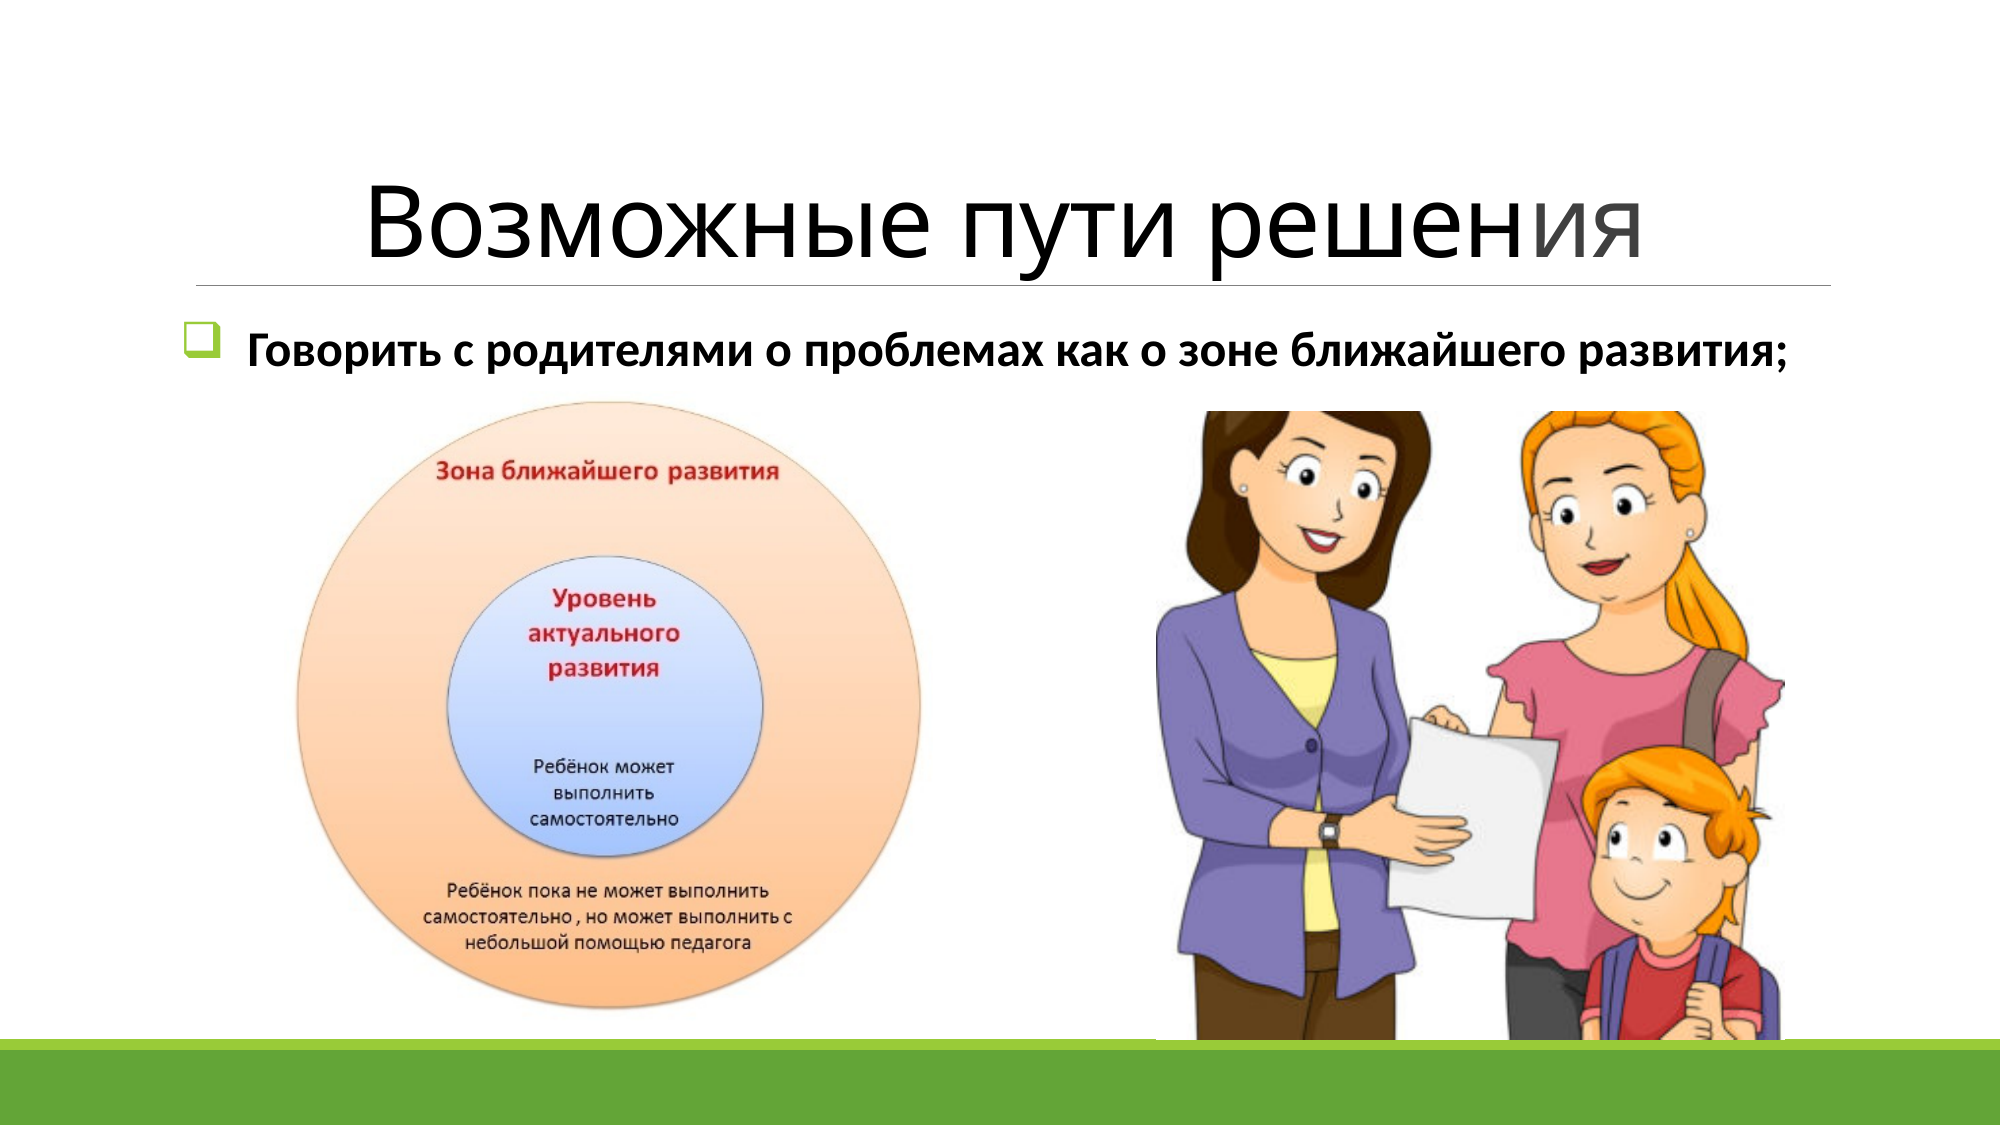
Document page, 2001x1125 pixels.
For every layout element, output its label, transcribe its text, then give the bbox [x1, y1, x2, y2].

title Возможные пути решения [180, 47, 1830, 285]
list Говорить с родителями о проблемах как о зоне ближайшего развития; [180, 315, 1830, 1063]
picture [1156, 411, 1786, 1041]
picture [283, 391, 933, 1022]
